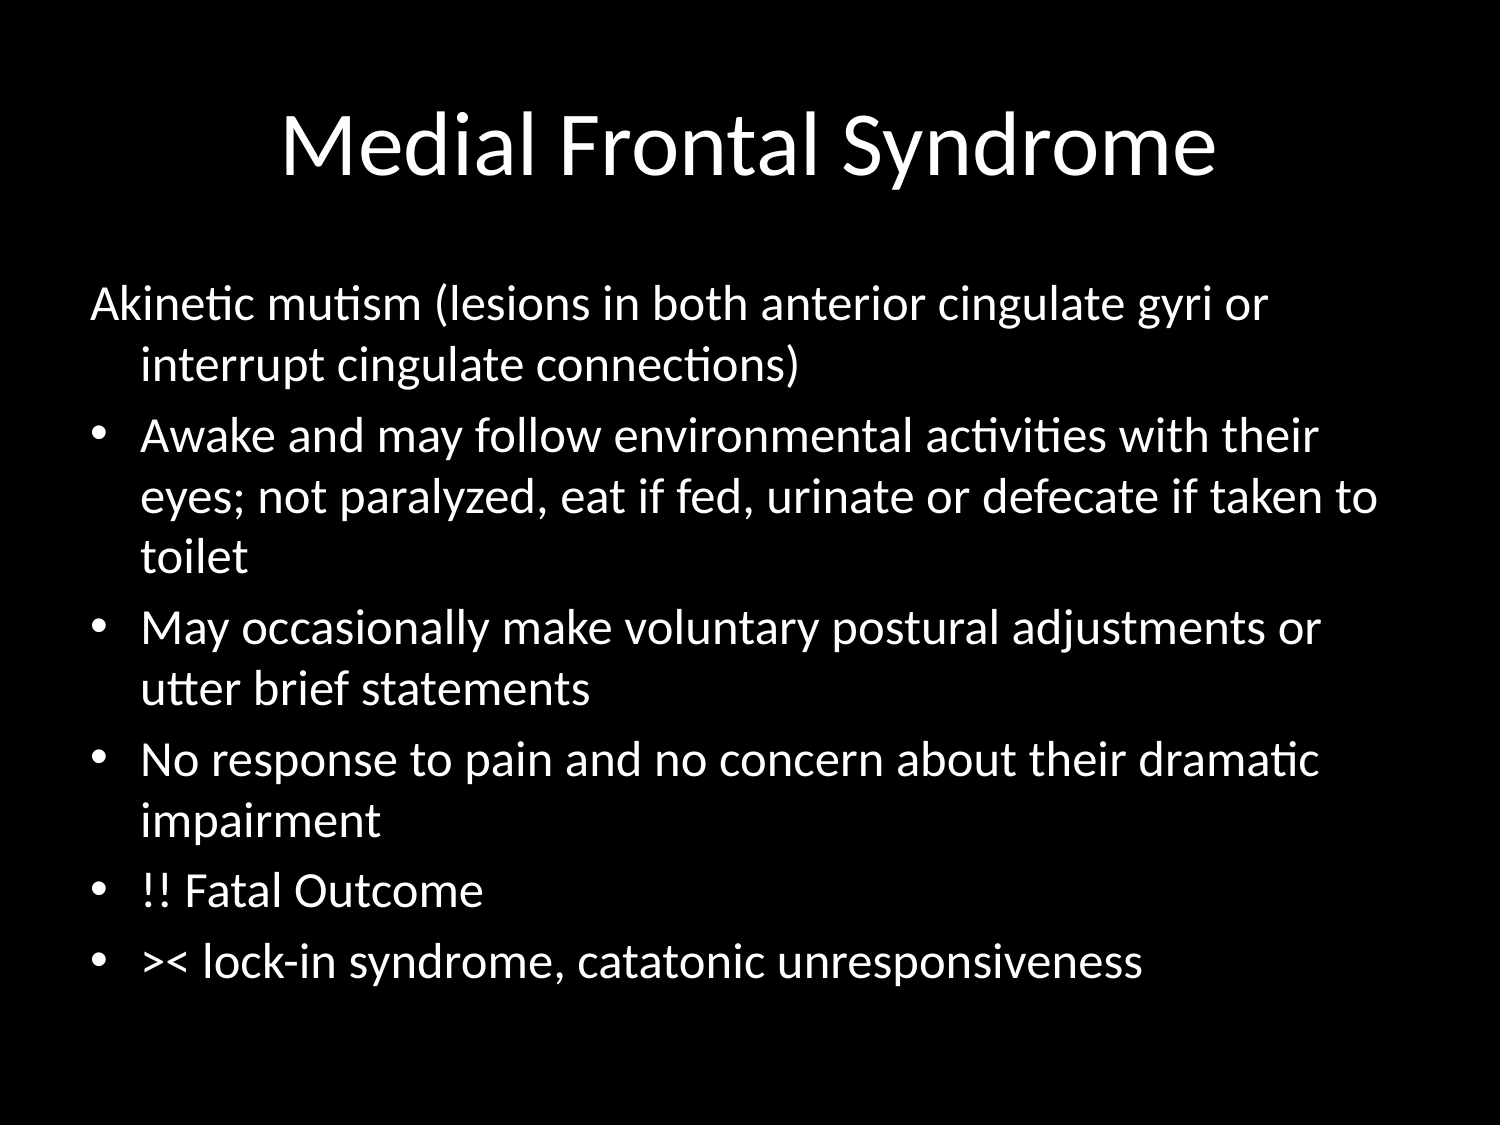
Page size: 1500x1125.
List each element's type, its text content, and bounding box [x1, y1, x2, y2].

title Medial Frontal Syndrome [75, 45, 1425, 233]
list Akinetic mutism (lesions in both anterior cingulate gyri or interrupt cingulate connections) Awake and may follow environmental activities with their eyes; not paralyzed, eat if fed, urinate or defecate if taken to toilet May occasionally make voluntary postural adjustments or utter brief statements No response to pain and no concern about their dramatic impairment !! Fatal Outcome >< lock-in syndrome, catatonic unresponsiveness [75, 262, 1425, 1005]
